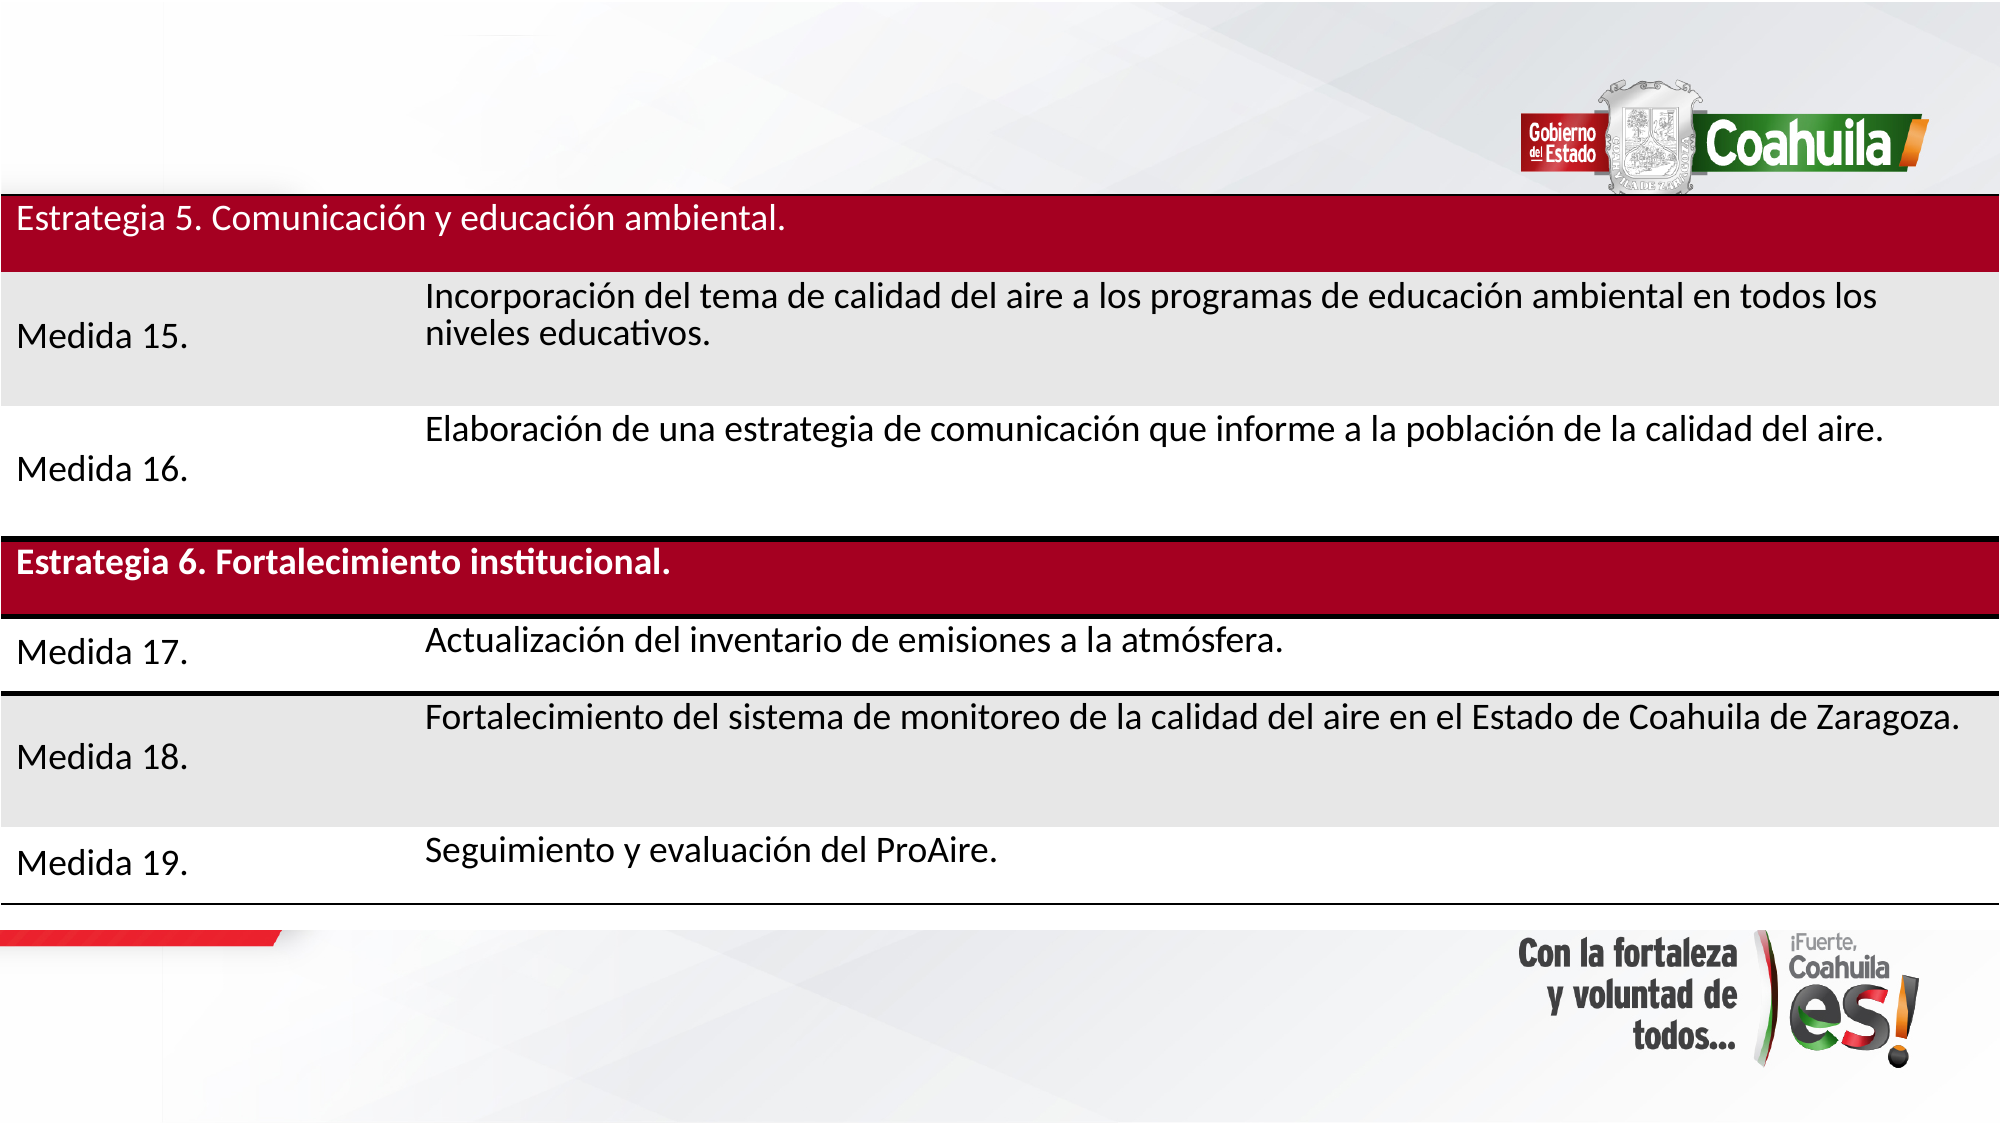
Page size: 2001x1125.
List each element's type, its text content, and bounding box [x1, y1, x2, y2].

table_header Estrategia 5. Comunicación y educación ambiental. [1, 196, 1999, 272]
picture [1, 2, 2000, 196]
table_cell Estrategia 6. Fortalecimiento institucional. [1, 542, 1999, 614]
table_cell Medida 15. [1, 272, 410, 406]
table_cell Incorporación del tema de calidad del aire a los programas de educación ambiental en todos los niveles educativos. [410, 272, 1999, 406]
table_cell Fortalecimiento del sistema de monitoreo de la calidad del aire en el Estado de Coahuila de Zaragoza. [410, 696, 1999, 827]
table_cell Actualización del inventario de emisiones a la atmósfera. [410, 619, 1999, 691]
table_cell Medida 19. [1, 827, 410, 903]
table_cell Seguimiento y evaluación del ProAire. [410, 827, 1999, 903]
table_cell Medida 16. [1, 406, 410, 536]
table_cell Medida 18. [1, 696, 410, 827]
picture [0, 930, 2000, 1123]
table_cell Medida 17. [1, 619, 410, 691]
table_cell Elaboración de una estrategia de comunicación que informe a la población de la calidad del aire. [410, 406, 1999, 536]
